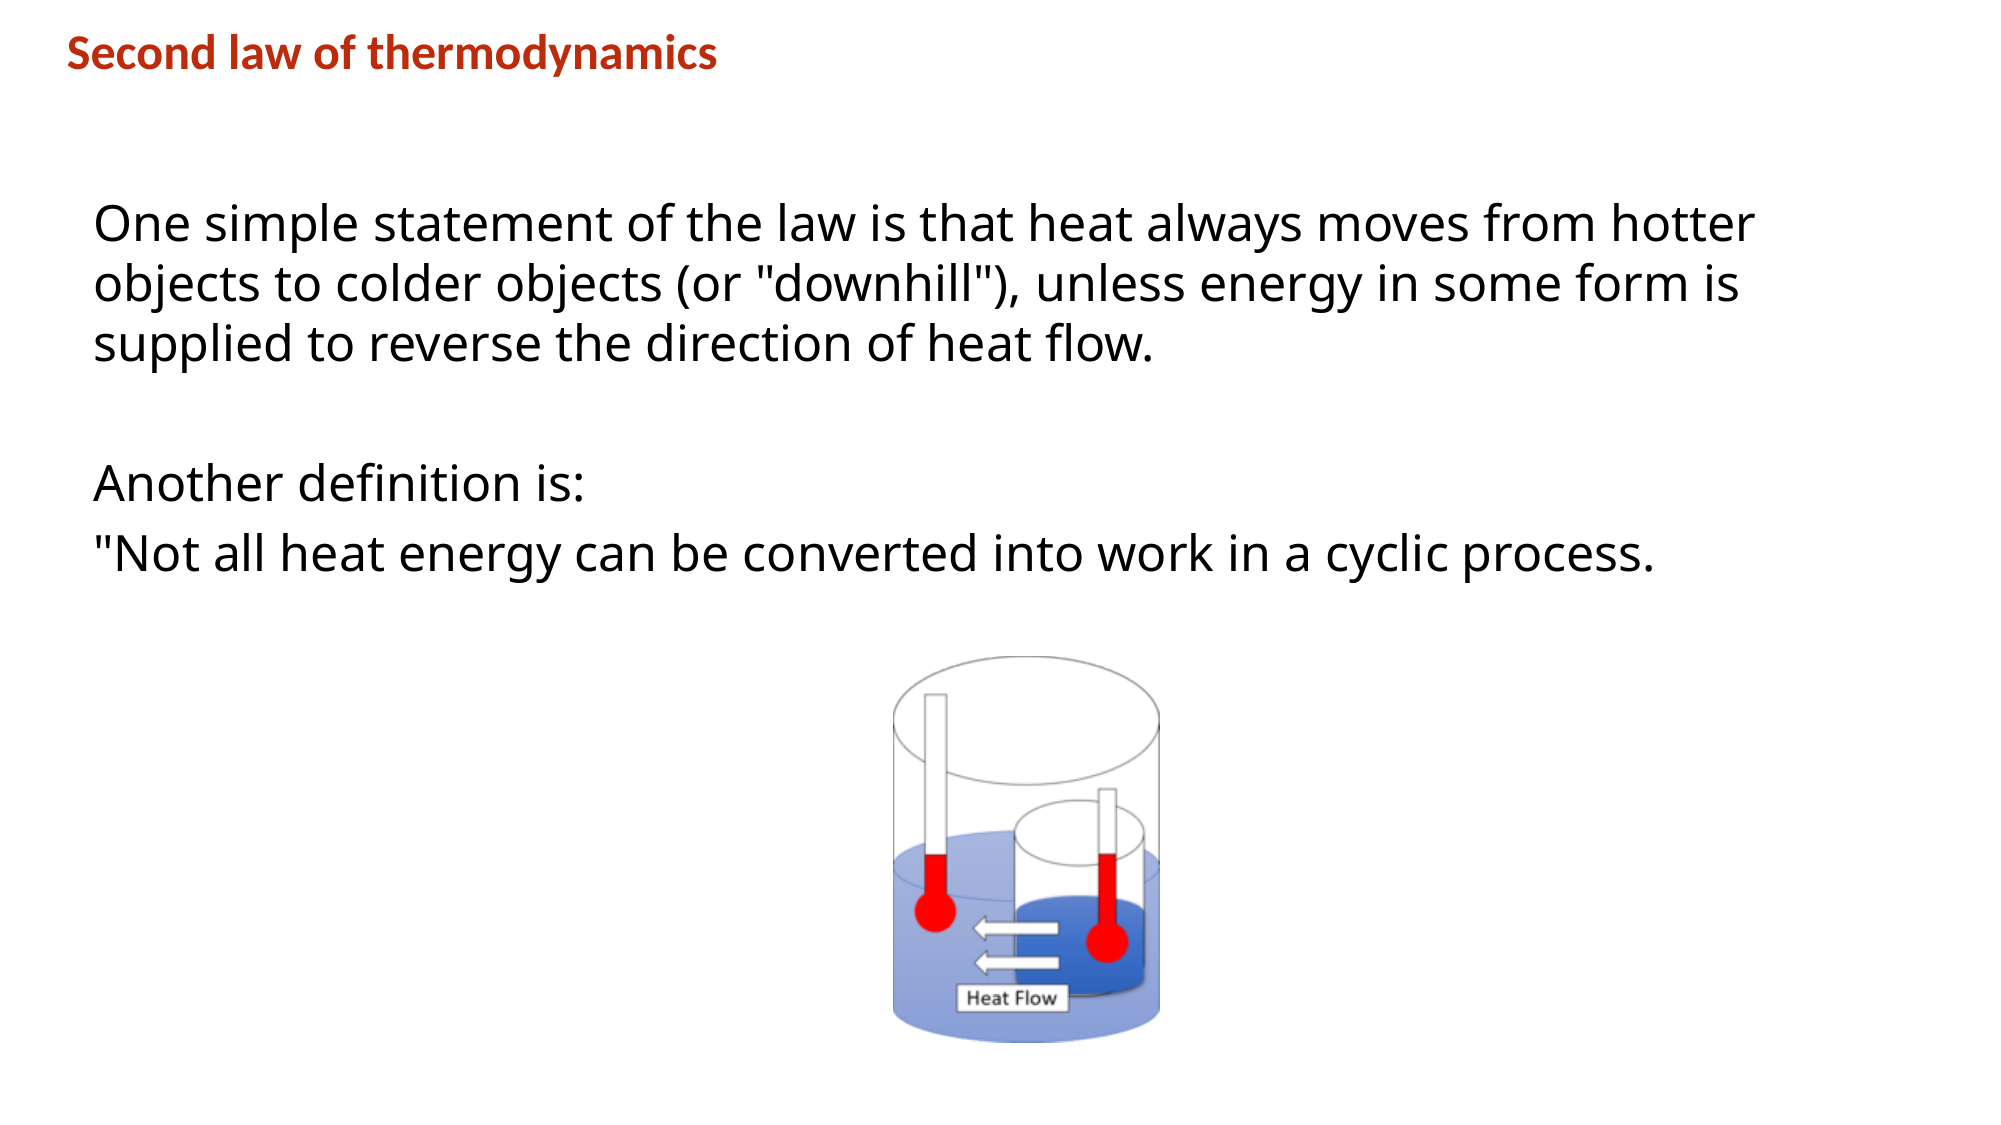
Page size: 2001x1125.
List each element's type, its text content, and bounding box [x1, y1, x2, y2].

picture [893, 656, 1160, 1044]
list Second law of thermodynamics [52, 26, 1895, 680]
